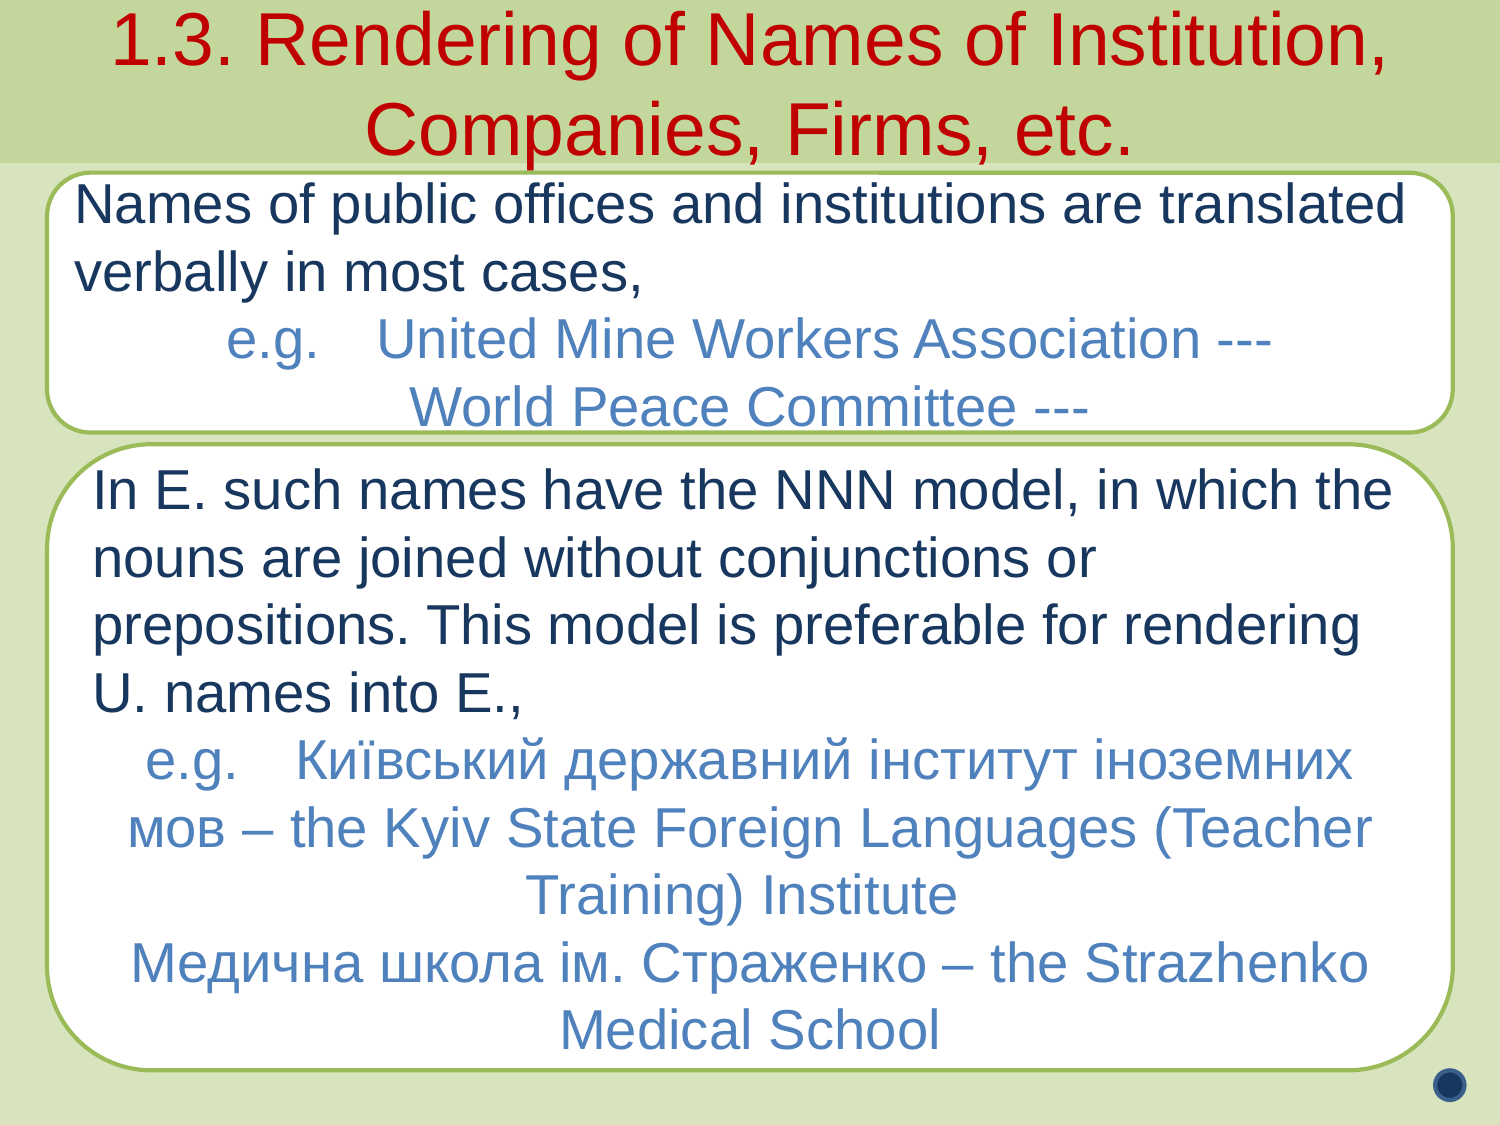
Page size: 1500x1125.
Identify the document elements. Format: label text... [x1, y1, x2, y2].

text_box 1.3. Rendering of Names of Institution, Companies, Firms, etc. [0, 0, 1500, 163]
text_box Names of public offices and institutions are translated verbally in most cases, e.g. United Mine Workers Association --- World Peace Committee --- [44, 170, 1455, 435]
text_box [1433, 1068, 1467, 1103]
text_box In E. such names have the NNN model, in which the nouns are joined without conjunctions or prepositions. This model is preferable for rendering U. names into E., e.g. Київський державний інститут іноземних мов – the Kyiv State Foreign Languages (Teacher Training) Institute Медична школа ім. Страженко – the Strazhenko Medical School [44, 442, 1455, 1073]
